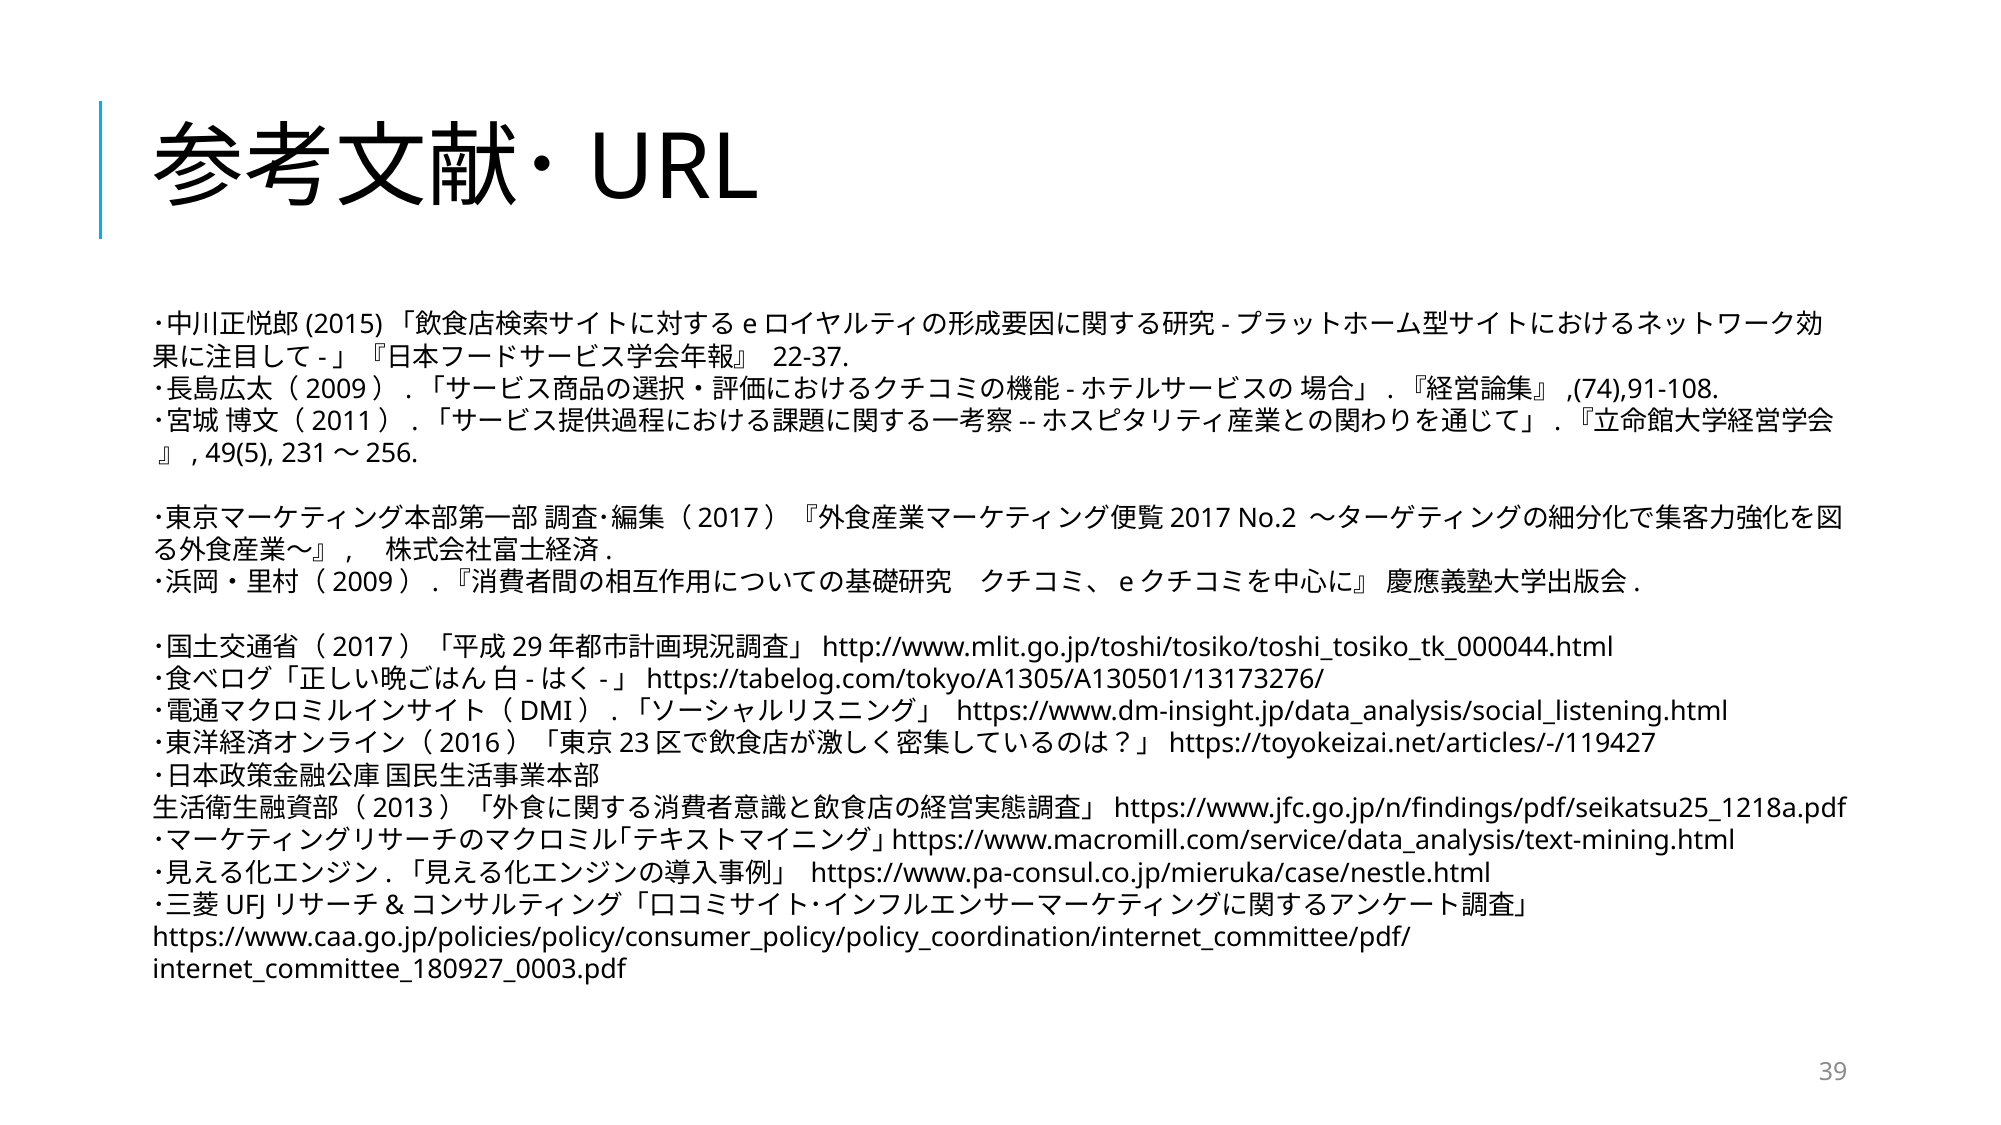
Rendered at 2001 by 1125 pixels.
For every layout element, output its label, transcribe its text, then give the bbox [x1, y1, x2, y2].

title 参考文献･URL [137, 59, 1863, 278]
list ･中川正悦郎(2015)「飲食店検索サイトに対するeロイヤルティの形成要因に関する研究-プラットホーム型サイトにおけるネットワーク効果に注目して-」『日本フードサービス学会年報』 22-37. ･長島広太（2009）.「サービス商品の選択・評価におけるクチコミの機能-ホテルサービスの 場合」.『経営論集』,(74),91-108. ･宮城 博文（2011）.「サービス提供過程における課題に関する一考察--ホスピタリティ産業との関わりを通じて」.『立命館大学経営学会 』, 49(5), 231～256. ･東京マーケティング本部第一部 調査･編集（2017）『外食産業マーケティング便覧2017 No.2 ～ターゲティングの細分化で集客力強化を図る外食産業～』, 株式会社富士経済. ･浜岡・里村（2009）.『消費者間の相互作用についての基礎研究 クチコミ、eクチコミを中心に』 慶應義塾大学出版会. ･国土交通省（2017）「平成29年都市計画現況調査」http://www.mlit.go.jp/toshi/tosiko/toshi_tosiko_tk_000044.html ･食べログ「正しい晩ごはん 白-はく-」https://tabelog.com/tokyo/A1305/A130501/13173276/ ･電通マクロミルインサイト（DMI）.「ソーシャルリスニング」 https://www.dm-insight.jp/data_analysis/social_listening.html ･東洋経済オンライン（2016）「東京23区で飲食店が激しく密集しているのは？」https://toyokeizai.net/articles/-/119427 ･日本政策金融公庫 国民生活事業本部 生活衛生融資部（2013）「外食に関する消費者意識と飲食店の経営実態調査」https://www.jfc.go.jp/n/findings/pdf/seikatsu25_1218a.pdf ･マーケティングリサーチのマクロミル｢テキストマイニング｣https://www.macromill.com/service/data_analysis/text-mining.html ･見える化エンジン.「見える化エンジンの導入事例」 https://www.pa-consul.co.jp/mieruka/case/nestle.html ･三菱UFJリサーチ&コンサルティング「口コミサイト･インフルエンサーマーケティングに関するアンケート調査」 https://www.caa.go.jp/policies/policy/consumer_policy/policy_coordination/internet_committee/pdf/internet_committee_180927_0003.pdf [137, 299, 1863, 1014]
slide_number 39 [1412, 1042, 1863, 1103]
